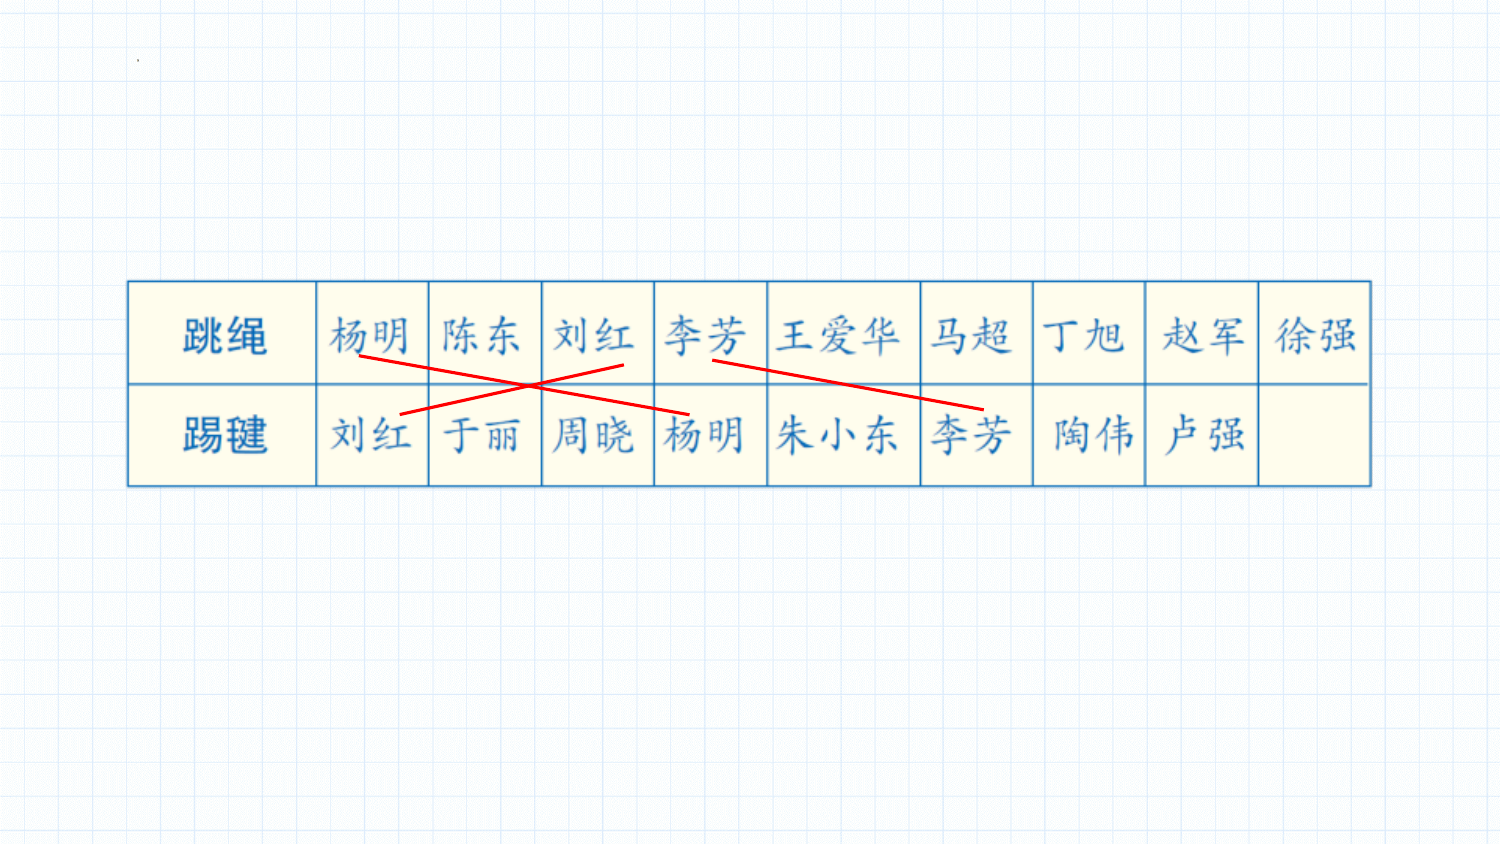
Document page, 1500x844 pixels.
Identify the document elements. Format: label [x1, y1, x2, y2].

picture [0, 0, 1500, 844]
text_box [712, 360, 984, 410]
text_box [358, 355, 690, 415]
text_box [399, 364, 624, 415]
